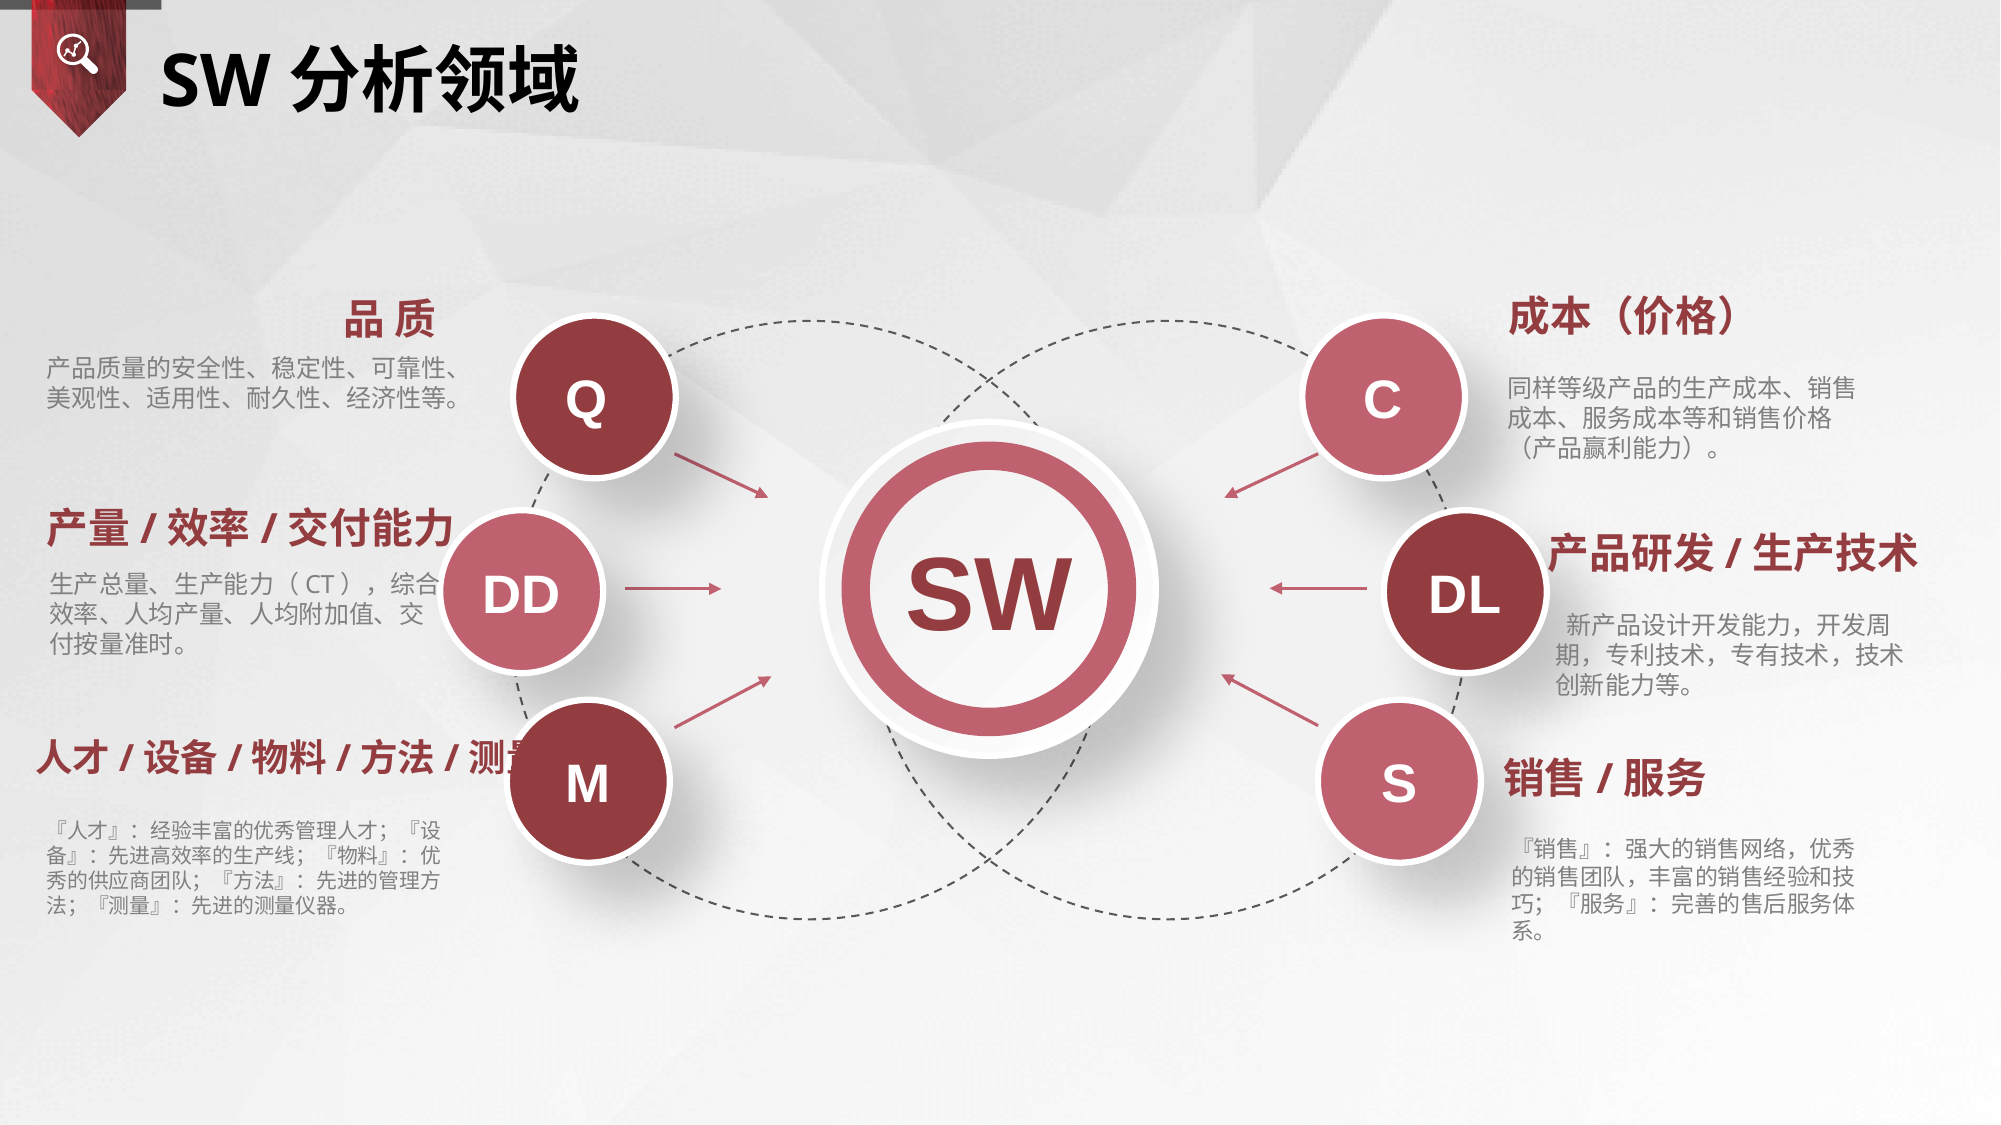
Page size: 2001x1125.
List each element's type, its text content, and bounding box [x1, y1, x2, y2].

picture [0, 0, 2001, 1125]
text_box 产品研发/生产技术 [1533, 519, 1934, 585]
text_box 产品质量的安全性、稳定性、可靠性、美观性、适用性、耐久性、经济性等。 [31, 344, 500, 420]
text_box 『人才』：经验丰富的优秀管理人才；『设备』：先进高效率的生产线；『物料』：优秀的供应商团队；『方法』：先进的管理方法；『测量』：先进的测量仪器。 [31, 810, 460, 925]
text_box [1224, 453, 1319, 498]
text_box DD [445, 522, 605, 675]
text_box [927, 320, 1419, 920]
text_box SW分析领域 [149, 28, 891, 128]
text_box 『销售』：强大的销售网络，优秀的销售团队，丰富的销售经验和技巧；『服务』：完善的售后服务体系。 [1496, 827, 1883, 952]
text_box C [1301, 314, 1467, 480]
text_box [674, 453, 769, 498]
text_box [674, 676, 772, 728]
text_box M [505, 698, 671, 864]
text_box 销售/服务 [1488, 744, 1722, 810]
text_box Q [511, 314, 677, 480]
text_box 产量/效率/交付能力 [31, 494, 566, 560]
text_box S [1316, 698, 1482, 864]
text_box [649, 320, 989, 920]
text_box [821, 421, 1156, 756]
text_box 人才/设备/物料/方法/测量 [20, 726, 566, 787]
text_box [1221, 674, 1319, 726]
text_box 生产总量、生产能力（CT），综合效率、人均产量、人均附加值、交付按量准时。 [34, 561, 463, 666]
text_box 成本（价格） [1494, 282, 1775, 347]
text_box 品 质 [328, 285, 480, 344]
text_box 新产品设计开发能力，开发周期，专利技术，专有技术，技术创新能力等。 [1540, 602, 1927, 708]
text_box DL [1382, 509, 1548, 675]
text_box 同样等级产品的生产成本、销售成本、服务成本等和销售价格（产品赢利能力）。 [1492, 364, 1879, 470]
